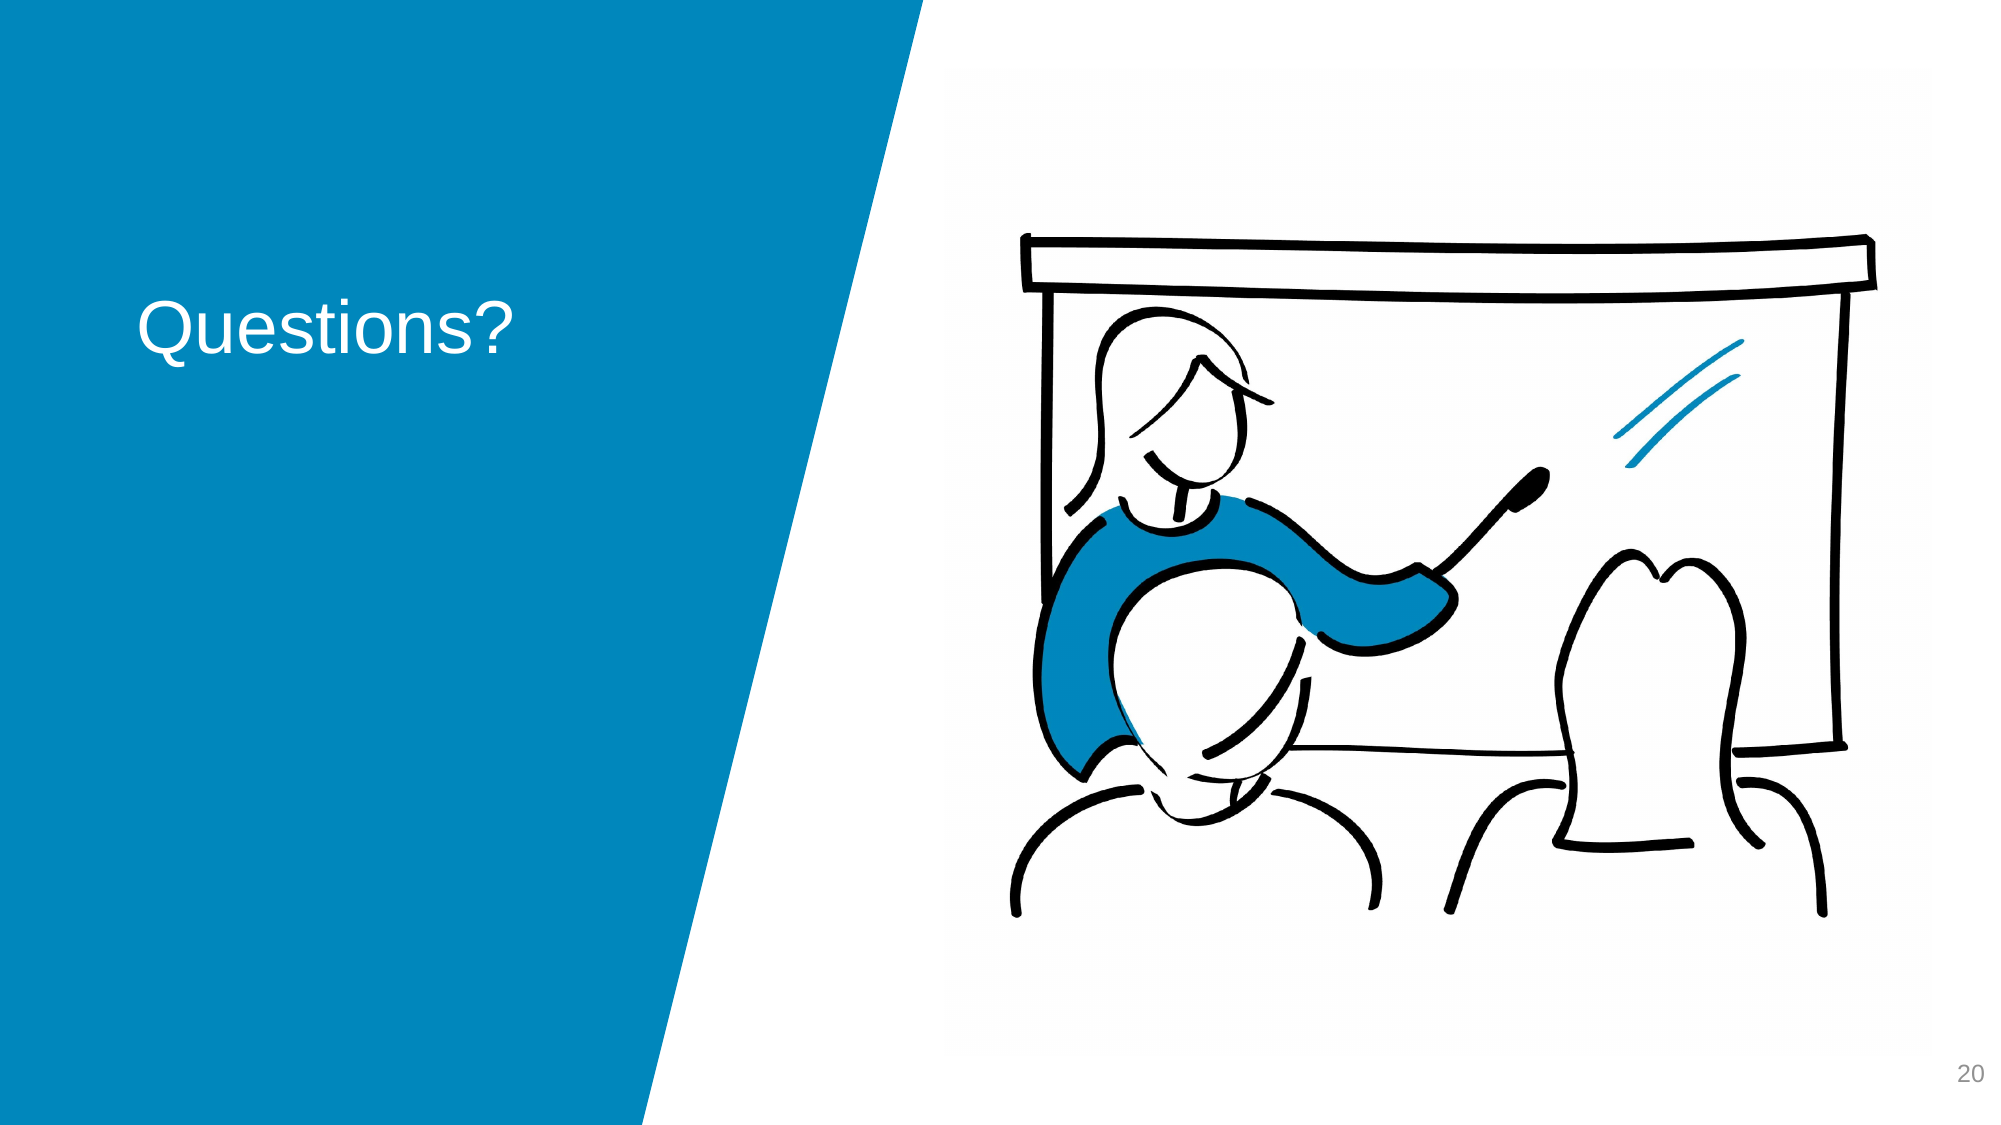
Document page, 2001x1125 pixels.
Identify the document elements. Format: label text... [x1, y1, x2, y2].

picture [944, 68, 1932, 1056]
slide_number 20 [1550, 1042, 2000, 1103]
title Questions? [136, 0, 775, 371]
